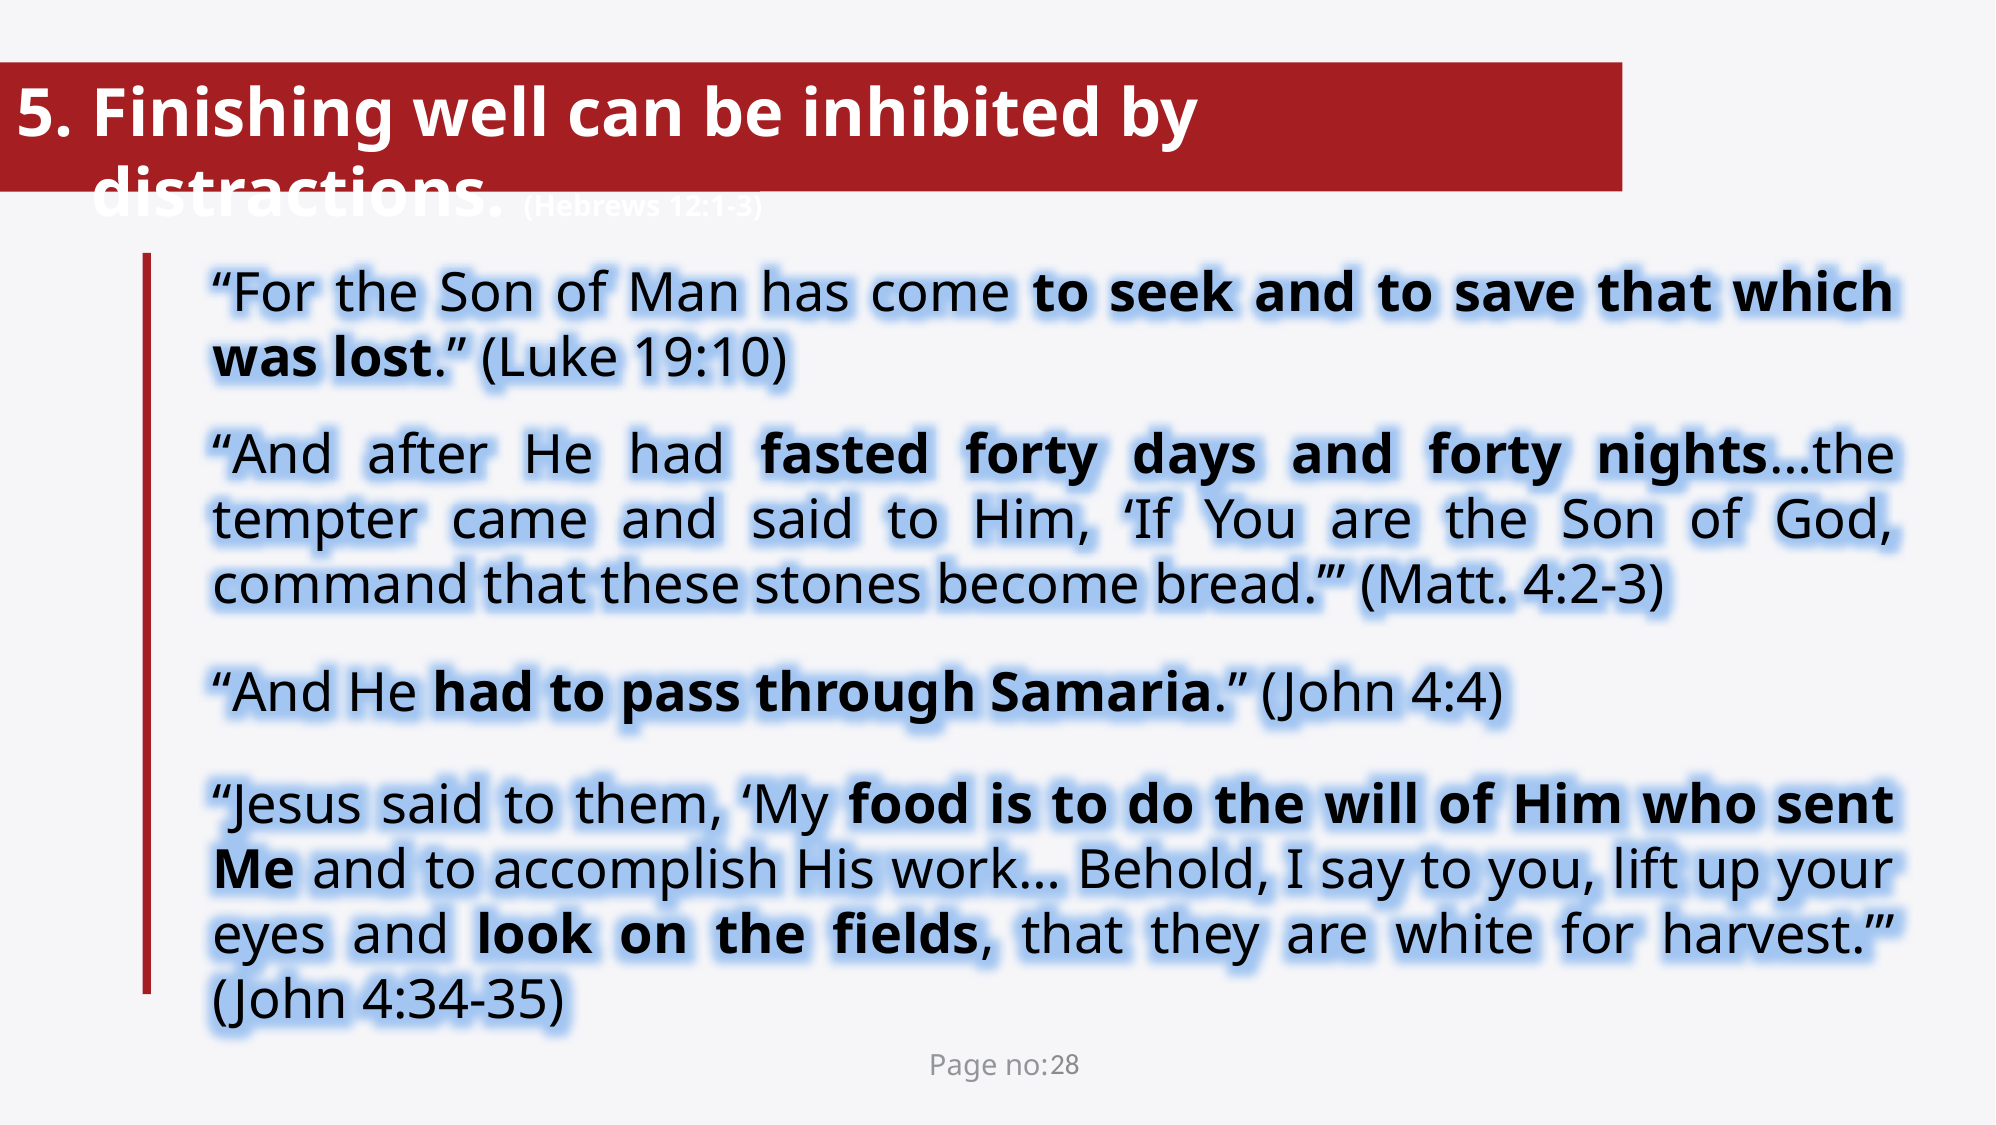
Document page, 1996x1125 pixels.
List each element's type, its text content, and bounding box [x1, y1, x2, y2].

text_box “And He had to pass through Samaria.” (John 4:4) [198, 649, 1911, 730]
text_box “For the Son of Man has come to seek and to save that which was lost.” (Luke 19:10) [198, 249, 1911, 395]
text_box “And after He had fasted forty days and forty nights…the tempter came and said to Him, ‘If You are the Son of God, command that these stones become bread.’” (Matt. 4:2-3) [198, 412, 1911, 623]
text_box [1, 62, 1623, 194]
text_box “Jesus said to them, ‘My food is to do the will of Him who sent Me and to accomplish His work… Behold, I say to you, lift up your eyes and look on the fields, that they are white for harvest.’” (John 4:34-35) [198, 762, 1911, 1038]
